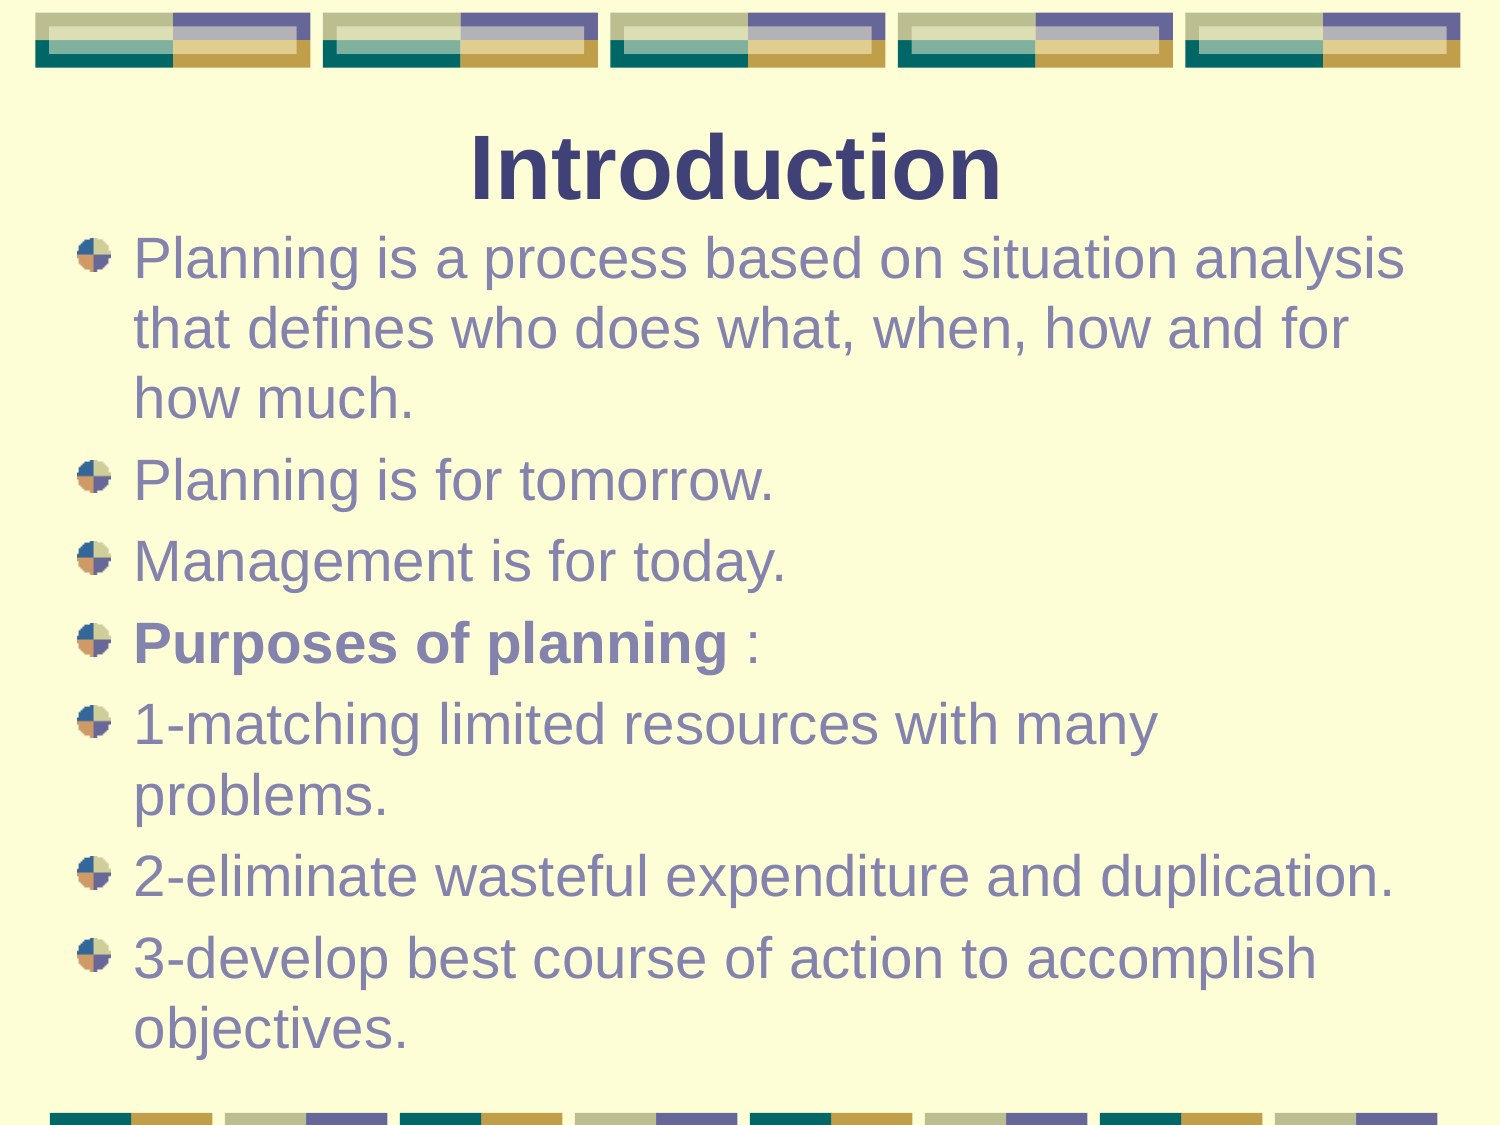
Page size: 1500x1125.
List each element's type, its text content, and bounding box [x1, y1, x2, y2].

picture [77, 541, 111, 575]
picture [77, 705, 111, 738]
picture [77, 460, 111, 493]
picture [77, 238, 111, 272]
list Planning is a process based on situation analysis that defines who does what, when, how and for how much. Planning is for tomorrow. Management is for today. Purposes of planning : 1-matching limited resources with many problems. 2-eliminate wasteful expenditure and duplication. 3-develop best course of action to accomplish objectives. [62, 212, 1438, 1101]
picture [77, 623, 111, 657]
title Introduction [112, 99, 1388, 212]
picture [77, 856, 111, 890]
picture [77, 938, 111, 972]
